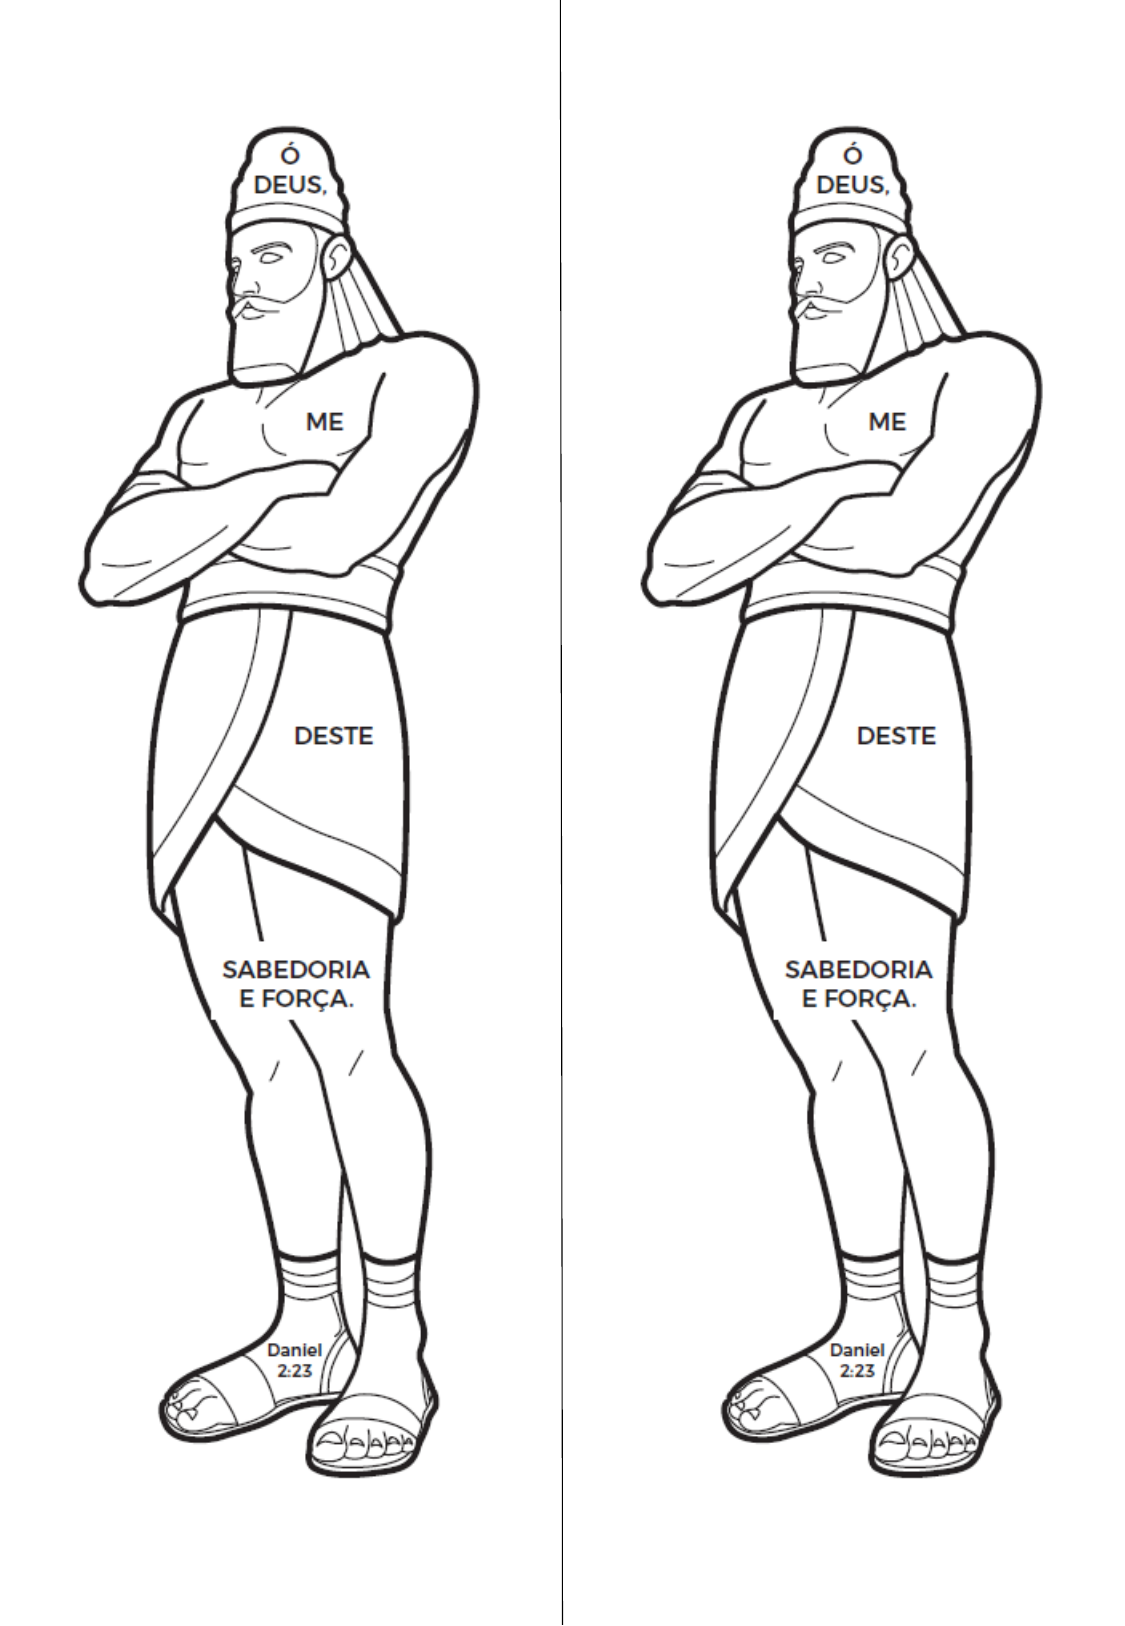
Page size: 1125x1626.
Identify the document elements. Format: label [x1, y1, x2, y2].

picture [602, 94, 1084, 1531]
picture [39, 94, 521, 1531]
